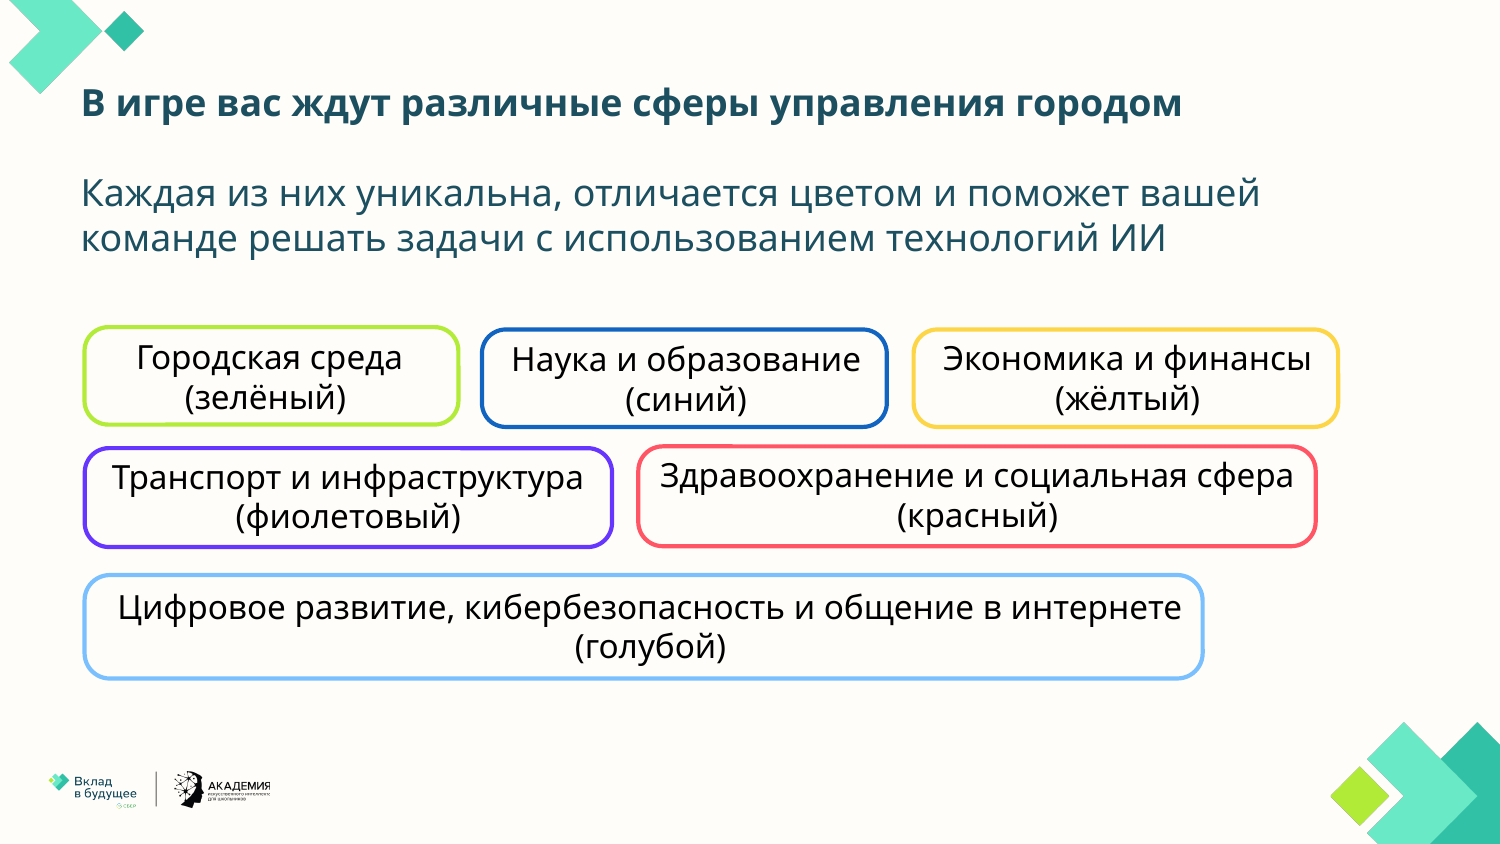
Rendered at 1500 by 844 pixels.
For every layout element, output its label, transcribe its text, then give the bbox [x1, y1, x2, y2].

text_box [1194, 581, 1203, 673]
text_box [84, 575, 1192, 679]
text_box Экономика и финансы (жёлтый) [917, 329, 1339, 425]
text_box Наука и образование (синий) [485, 330, 887, 426]
picture [31, 756, 270, 826]
text_box [649, 542, 1305, 547]
text_box Городская среда (зелёный) [84, 329, 456, 424]
text_box Транспорт и инфраструктура (фиолетовый) [84, 448, 613, 544]
text_box [913, 341, 917, 416]
text_box [481, 341, 485, 415]
text_box Цифровое развитие, кибербезопасность и общение в интернете (голубой) [108, 578, 1194, 674]
text_box В игре вас ждут различные сферы управления городом Каждая из них уникальна, отличается цветом и поможет вашей команде решать задачи с использованием технологий ИИ [73, 71, 1284, 267]
picture [9, 0, 144, 94]
text_box Здравоохранение и социальная сфера (красный) [638, 446, 1318, 542]
text_box [97, 544, 600, 548]
picture [1330, 722, 1500, 844]
